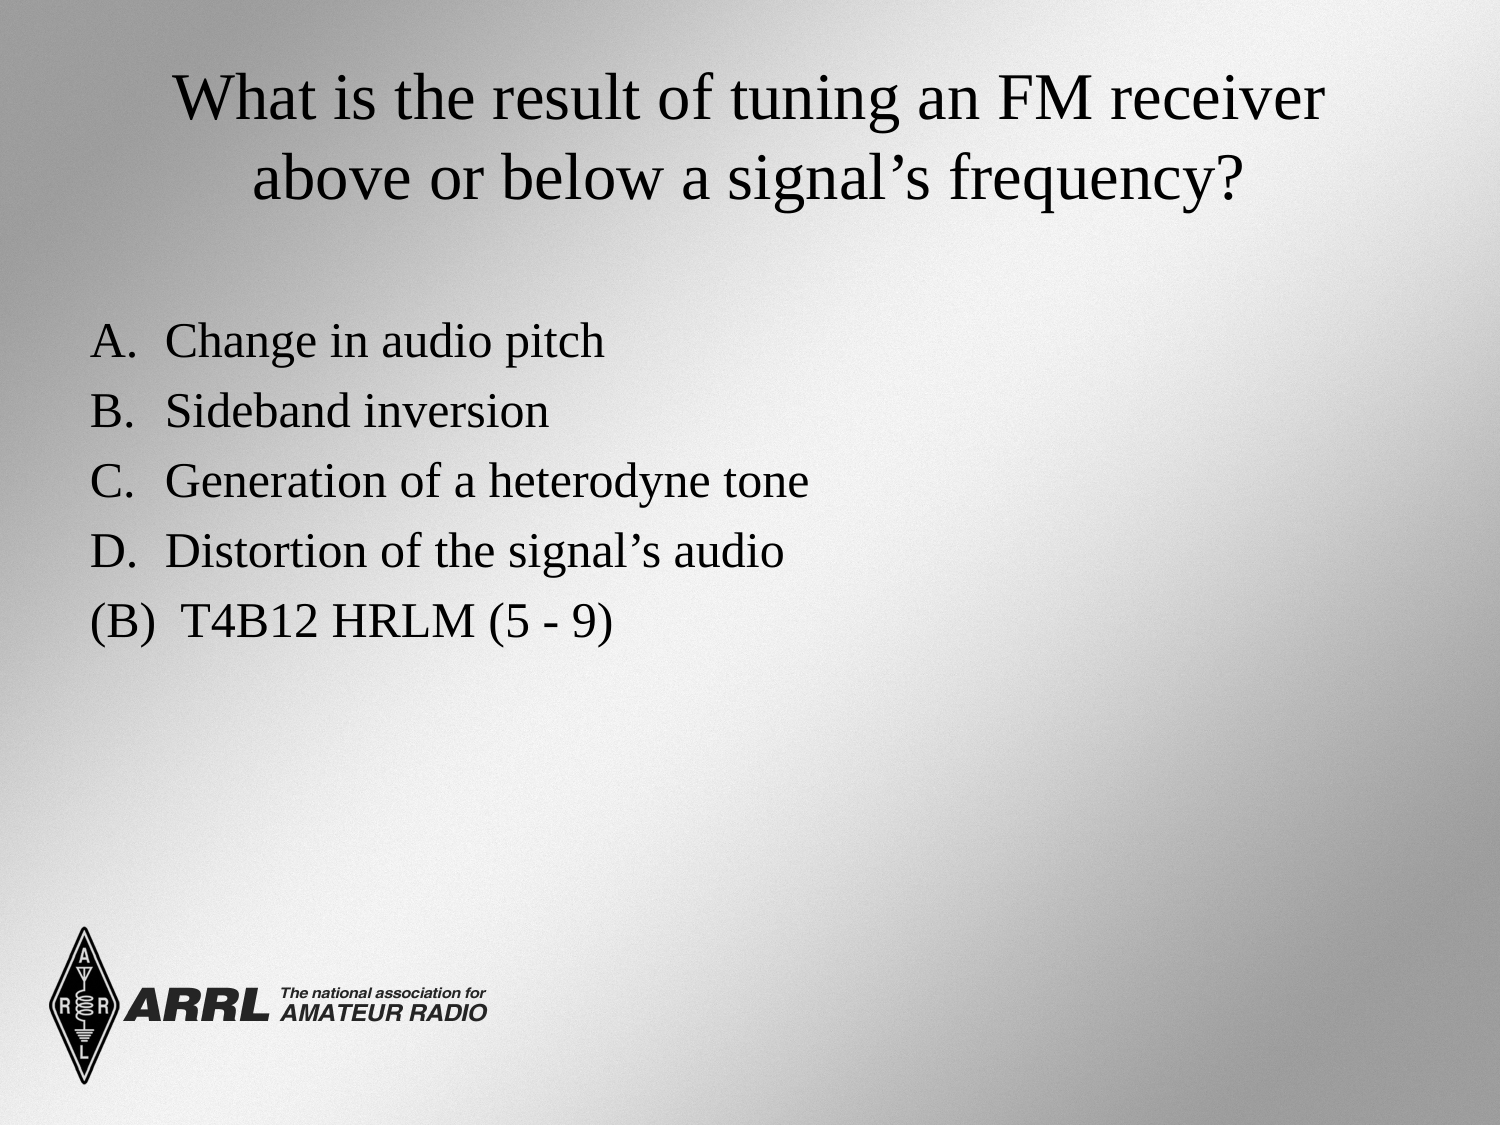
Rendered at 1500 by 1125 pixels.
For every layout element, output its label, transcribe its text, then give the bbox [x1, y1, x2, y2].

list Change in audio pitch Sideband inversion Generation of a heterodyne tone Distortion of the signal’s audio (B) T4B12 HRLM (5 - 9) [75, 299, 1425, 1005]
picture [0, 0, 1500, 1125]
title What is the result of tuning an FM receiver above or below a signal’s frequency? [75, 45, 1425, 233]
